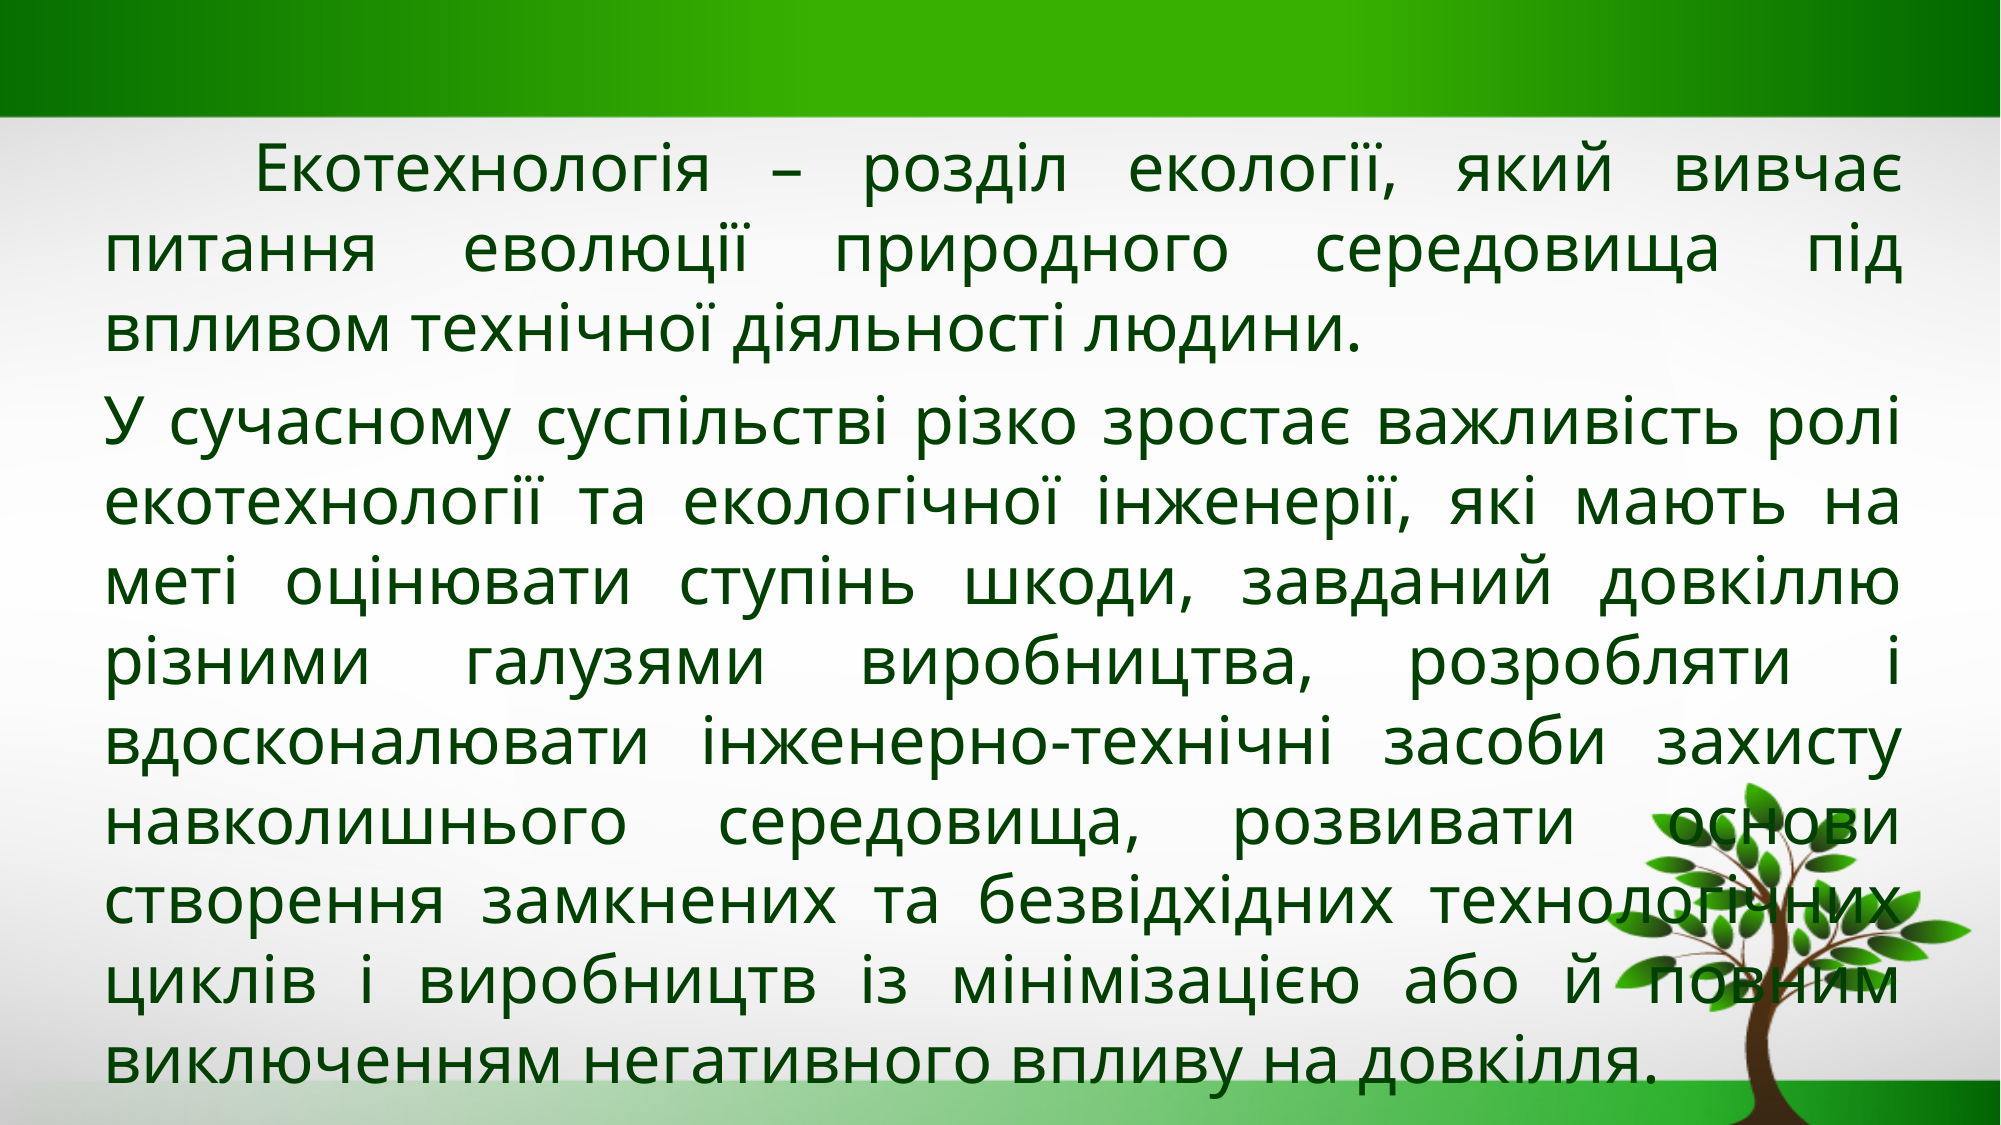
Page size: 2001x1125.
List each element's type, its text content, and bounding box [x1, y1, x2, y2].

list Екотехнологія – розділ екології, який вивчає питання еволюції природного середовища під впливом технічної діяльності людини. У сучасному суспільстві різко зростає важливість ролі екотехнології та екологічної інженерії, які мають на меті оцінювати ступінь шкоди, завданий довкіллю різними галузями виробництва, розробляти і вдосконалювати інженерно-технічні засоби захисту навколишнього середовища, розвивати основи створення замкнених та безвідхідних технологічних циклів і виробництв із мінімізацією або й повним виключенням негативного впливу на довкілля. [88, 116, 1920, 805]
picture [0, 0, 2001, 1125]
